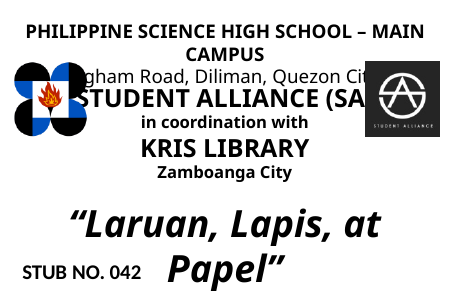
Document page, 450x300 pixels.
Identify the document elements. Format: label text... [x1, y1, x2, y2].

text_box STUB NO. 042 [7, 251, 213, 292]
text_box PHILIPPINE SCIENCE HIGH SCHOOL – MAIN CAMPUS Agham Road, Diliman, Quezon City [0, 12, 450, 74]
picture [364, 60, 441, 137]
text_box STUDENT ALLIANCE (SA) in coordination with KRIS LIBRARY Zamboanga City [0, 74, 450, 190]
picture [12, 60, 88, 137]
text_box “Laruan, Lapis, at Papel” [0, 192, 450, 298]
